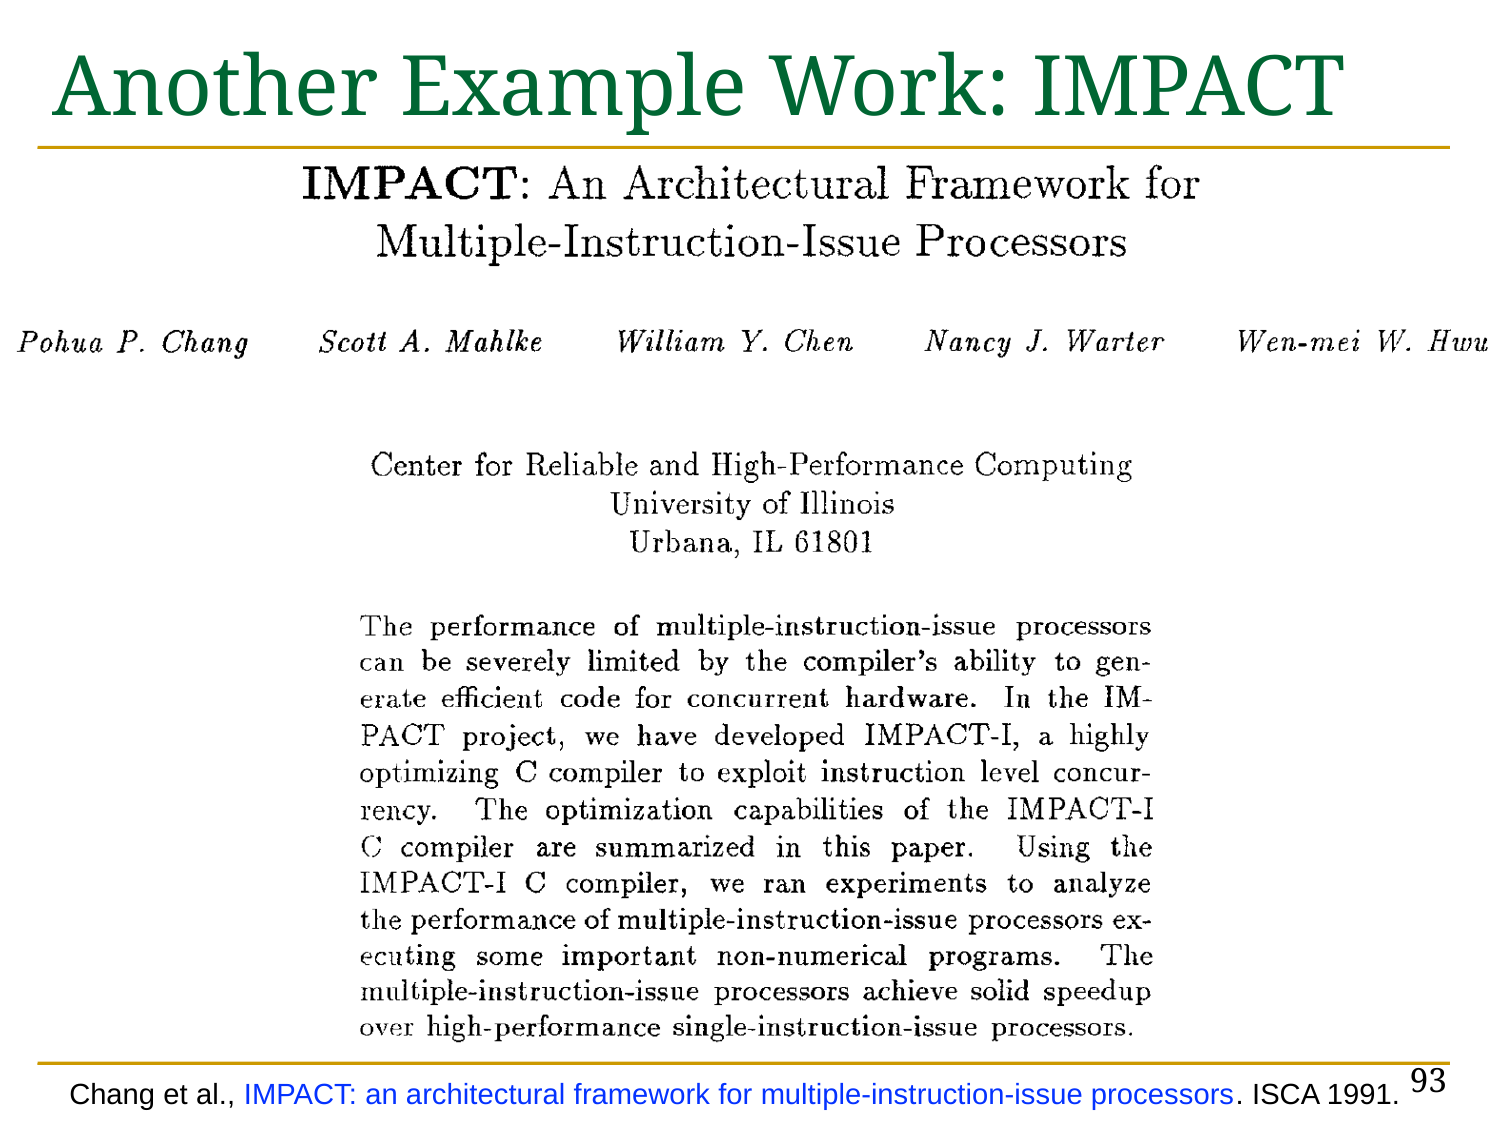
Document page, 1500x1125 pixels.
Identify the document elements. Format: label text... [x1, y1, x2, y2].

picture [0, 149, 1500, 564]
picture [349, 602, 1163, 1051]
title Another Example Work: IMPACT [37, 24, 1450, 148]
text_box Chang et al., IMPACT: an architectural framework for multiple-instruction-issue processors. ISCA 1991. [54, 1068, 1424, 1119]
slide_number 93 [1111, 1036, 1462, 1112]
